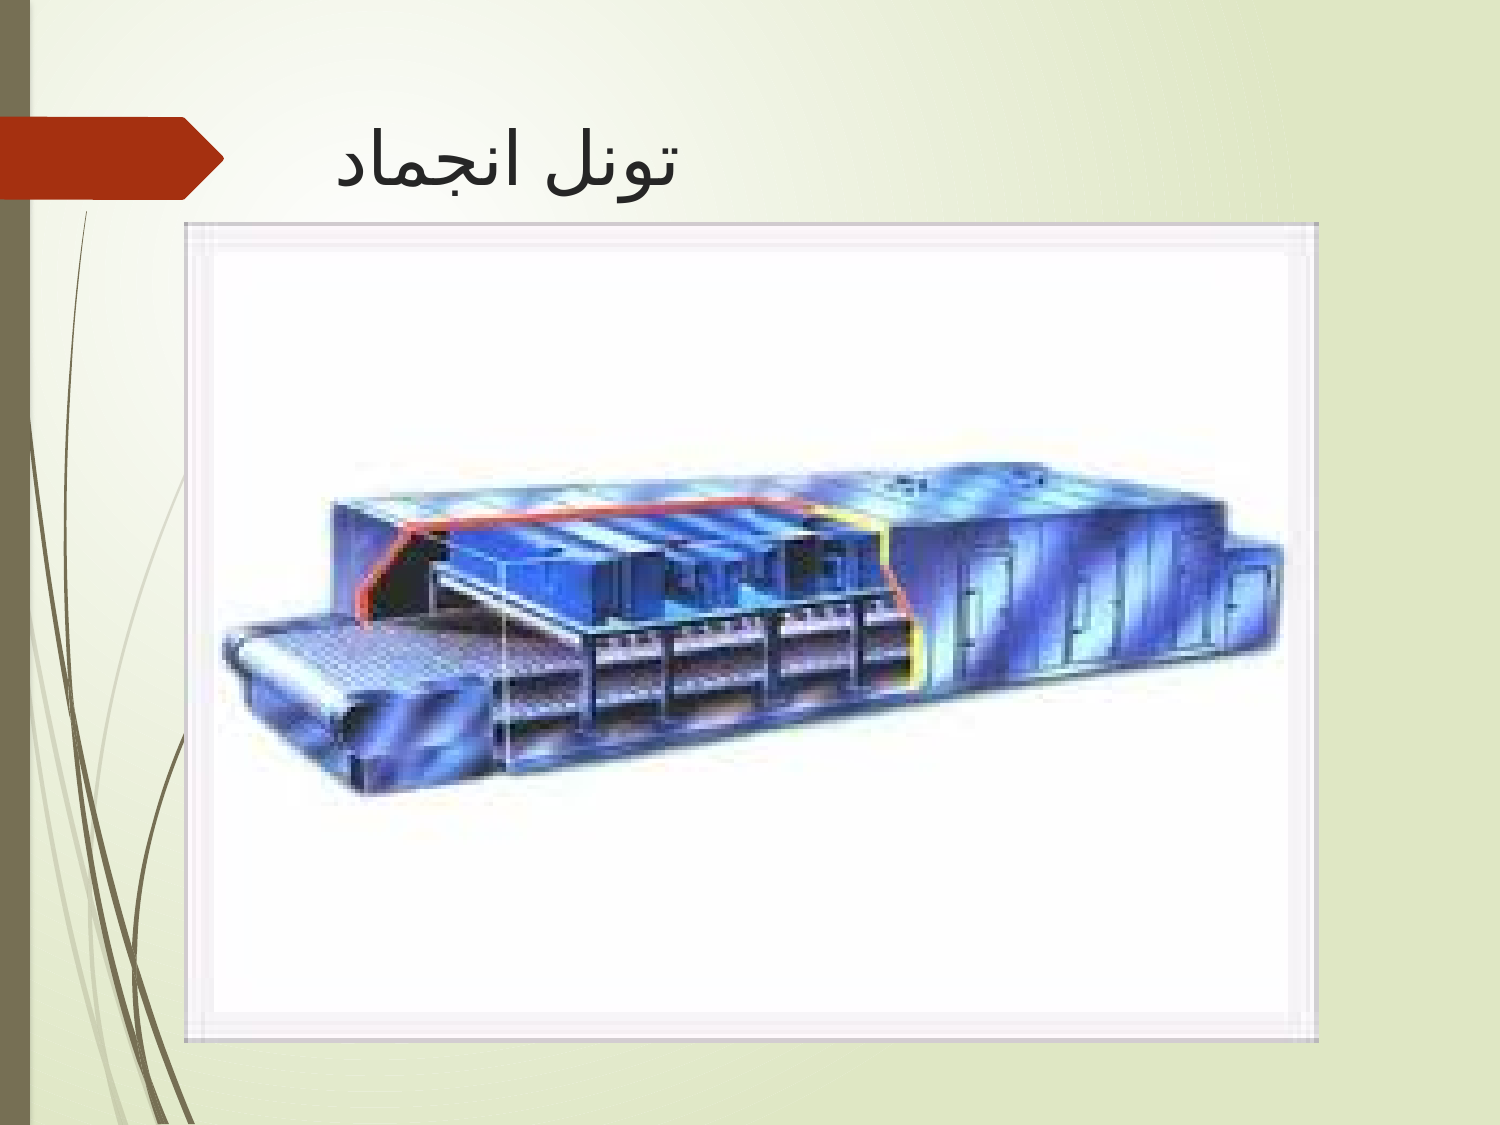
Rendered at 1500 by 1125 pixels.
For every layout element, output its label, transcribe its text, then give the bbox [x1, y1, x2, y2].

title تونل انجماد [319, 102, 1400, 313]
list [183, 222, 1319, 1044]
